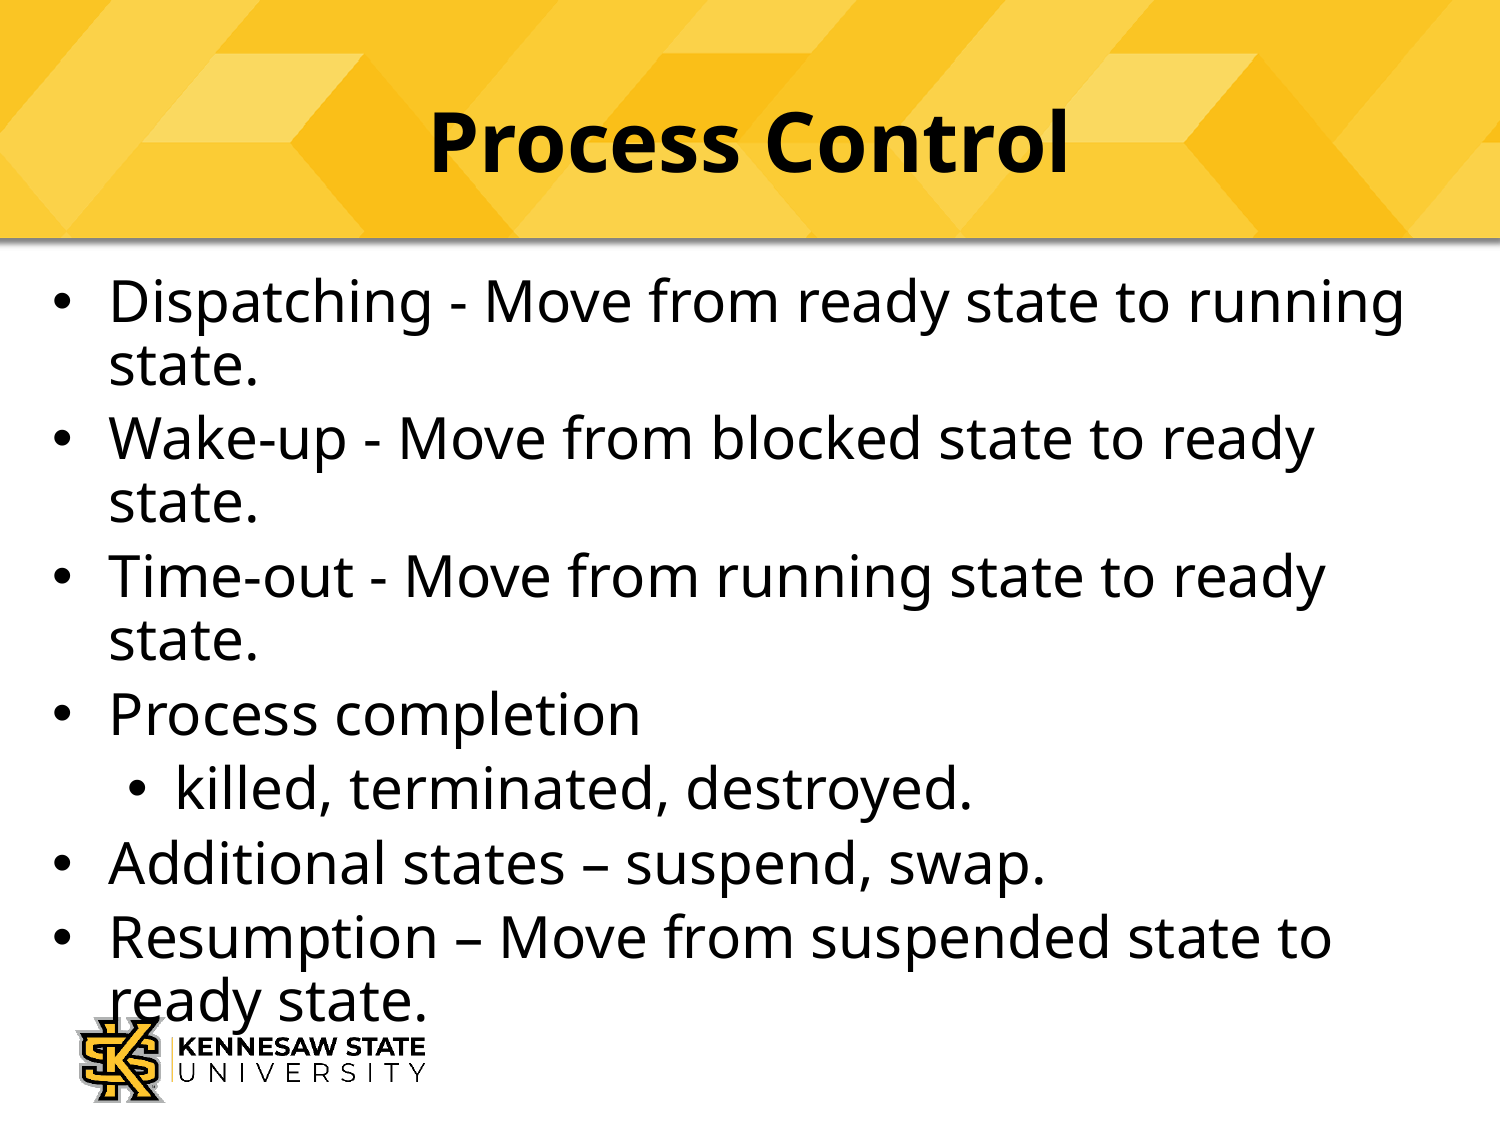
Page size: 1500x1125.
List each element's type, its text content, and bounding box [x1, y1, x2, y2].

title Process Control [75, 45, 1425, 233]
picture [75, 1017, 425, 1103]
list Dispatching - Move from ready state to running state. Wake-up - Move from blocked state to ready state. Time-out - Move from running state to ready state. Process completion killed, terminated, destroyed. Additional states – suspend, swap. Resumption – Move from suspended state to ready state. [37, 264, 1463, 1007]
picture [0, 0, 1500, 251]
